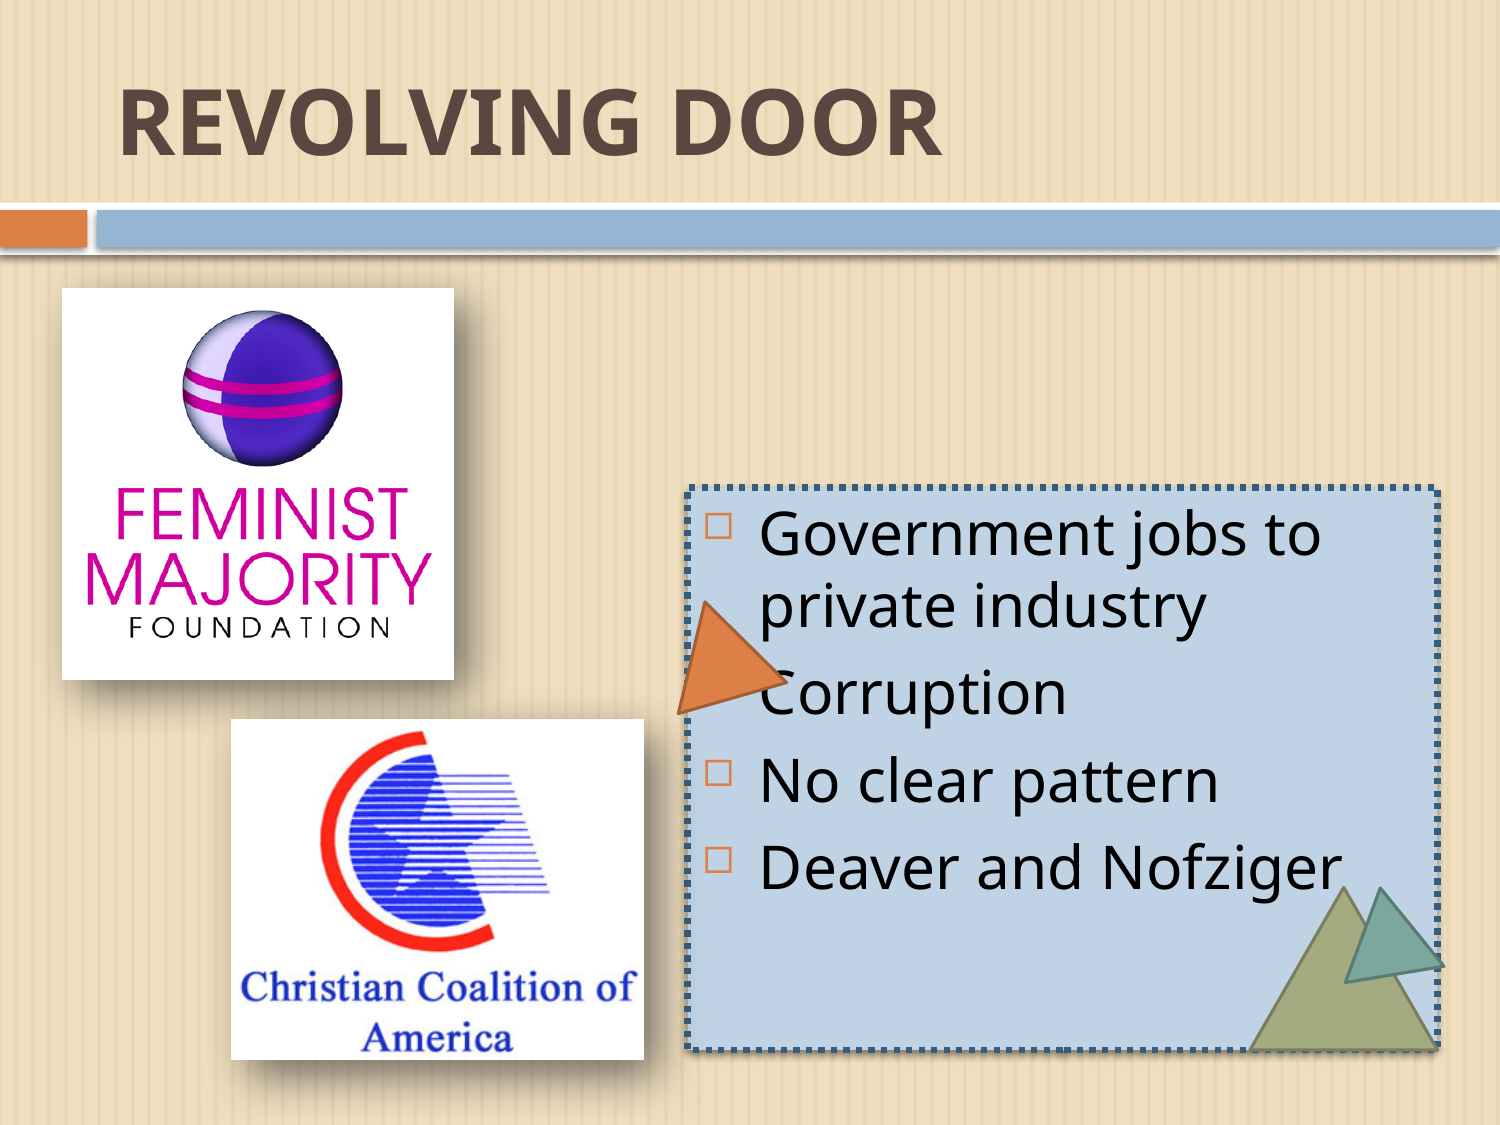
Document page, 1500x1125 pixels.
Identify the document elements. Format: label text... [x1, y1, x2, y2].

text_box [1248, 885, 1439, 1052]
list Government jobs to private industry Corruption No clear pattern Deaver and Nofziger [687, 487, 1438, 1051]
picture [62, 288, 454, 680]
text_box [1343, 886, 1446, 985]
picture [231, 719, 644, 1061]
title Revolving Door [100, 37, 1438, 200]
text_box [676, 600, 789, 716]
